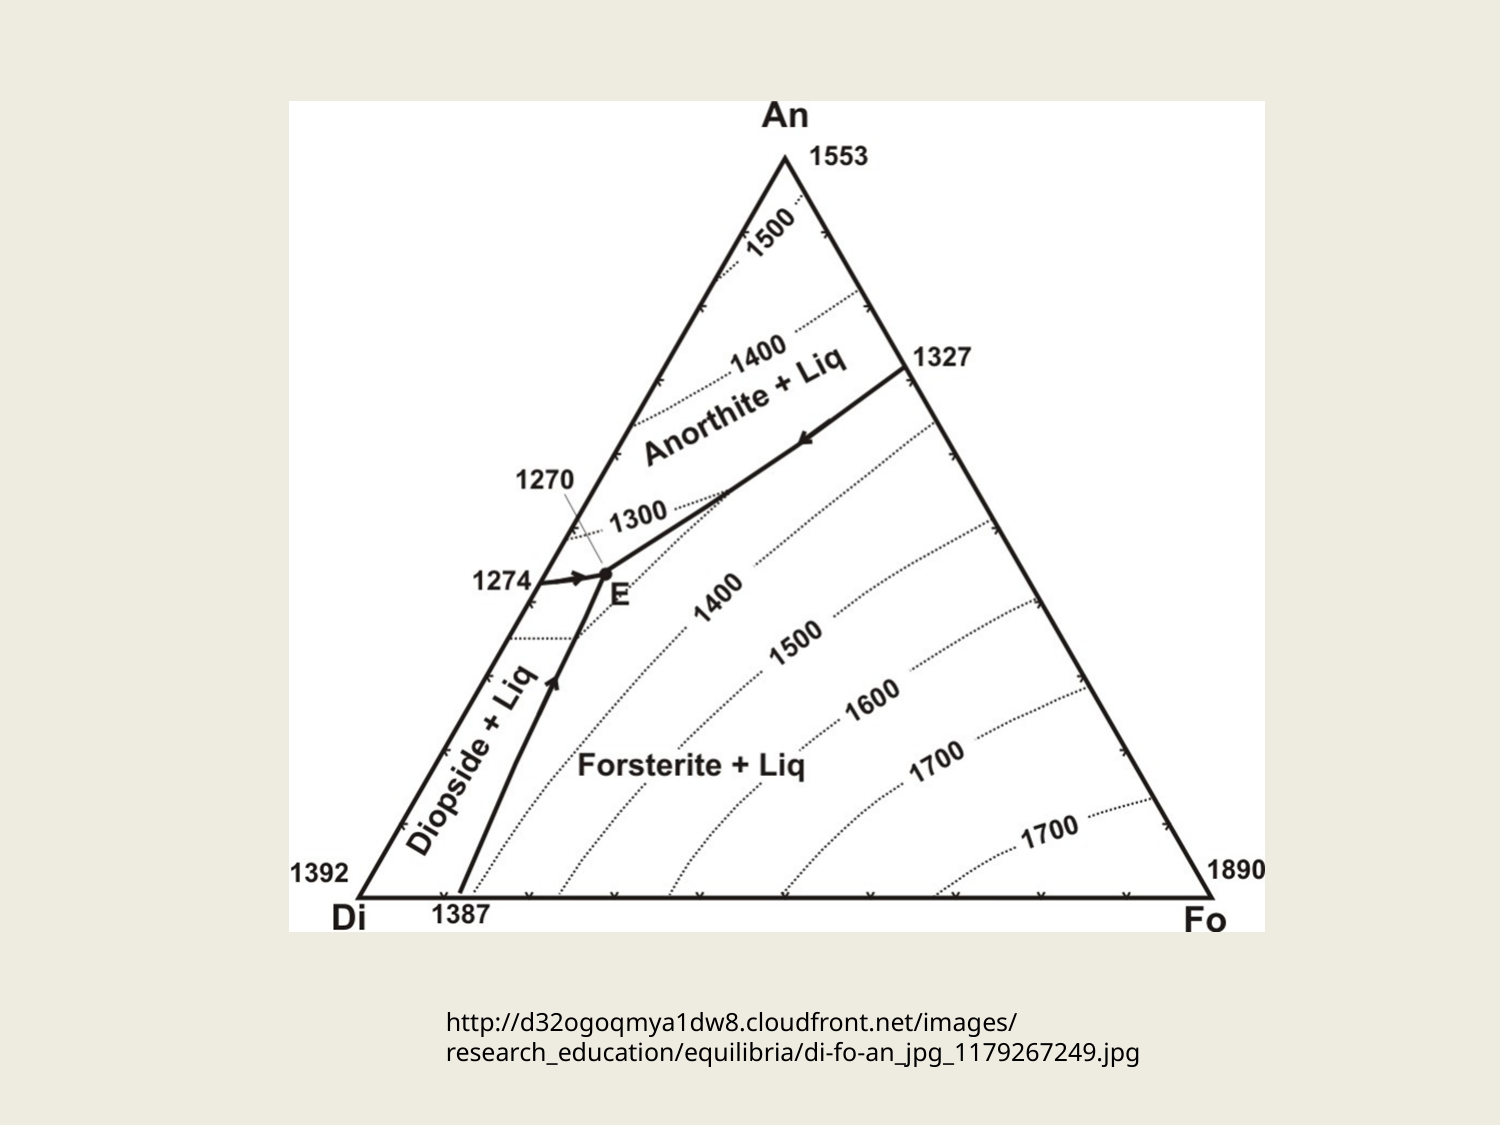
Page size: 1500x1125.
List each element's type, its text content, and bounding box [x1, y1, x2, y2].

picture [288, 101, 1265, 932]
text_box http://d32ogoqmya1dw8.cloudfront.net/images/research_education/equilibria/di-fo-an_jpg_1179267249.jpg [430, 999, 1181, 1075]
